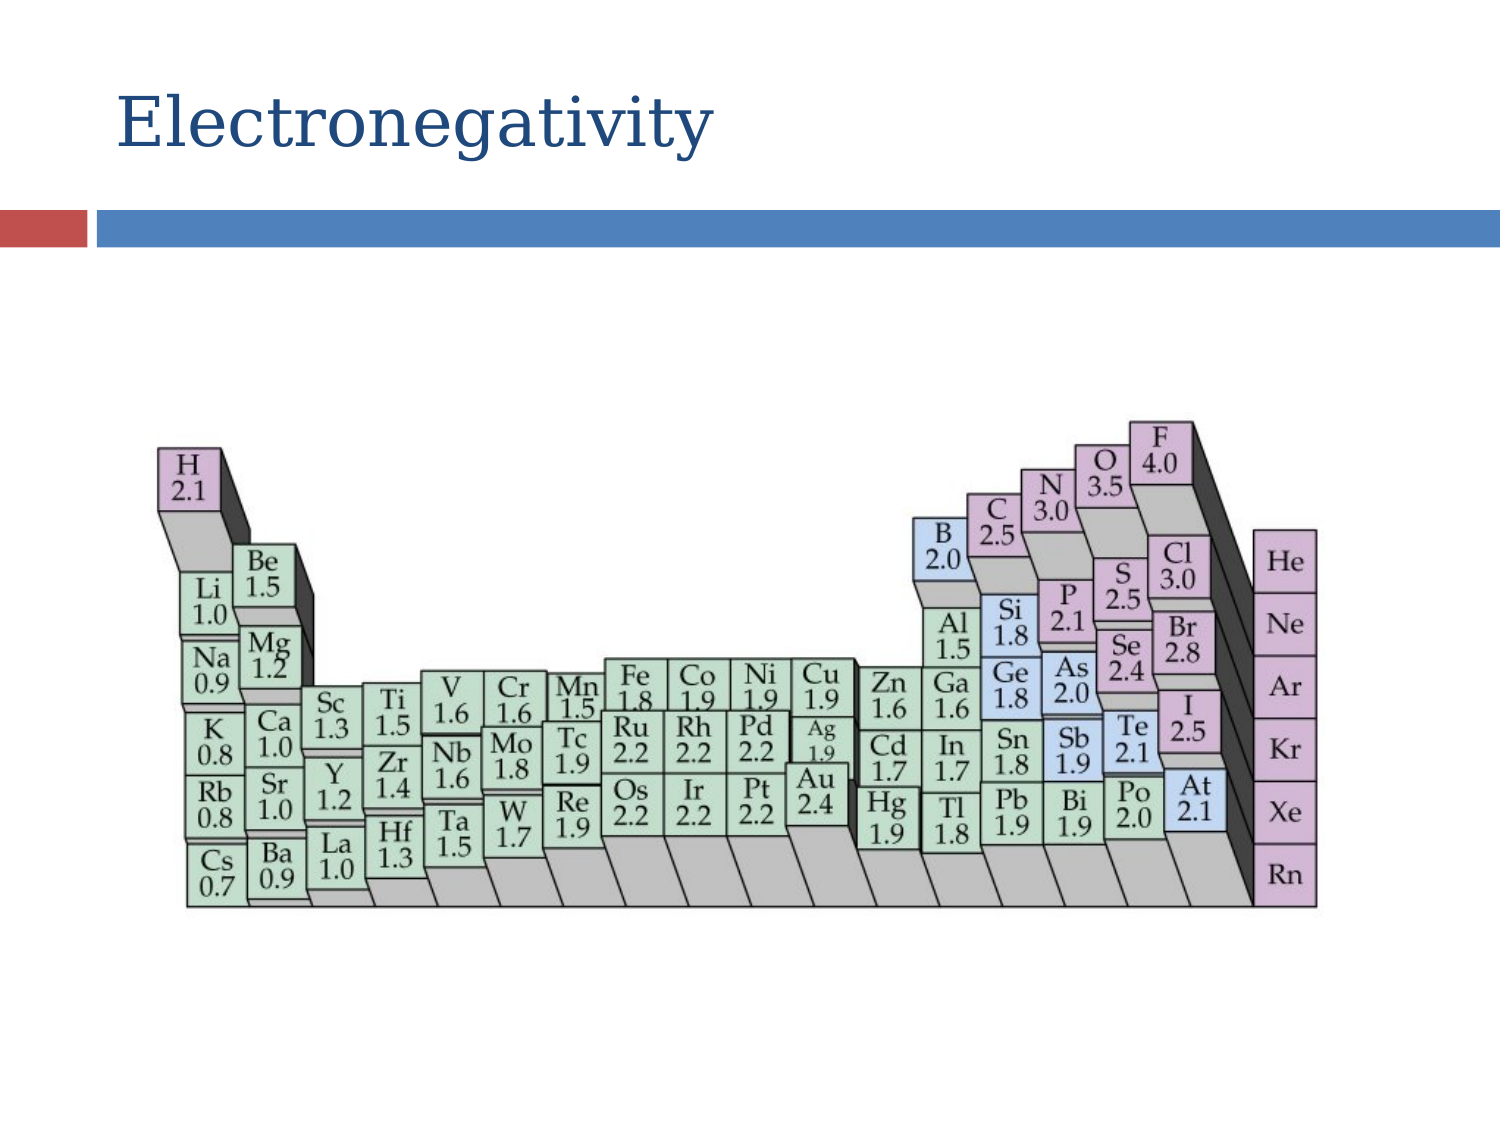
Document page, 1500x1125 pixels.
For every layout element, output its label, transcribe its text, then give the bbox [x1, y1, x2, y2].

title Electronegativity [100, 37, 1438, 200]
picture [149, 412, 1325, 928]
